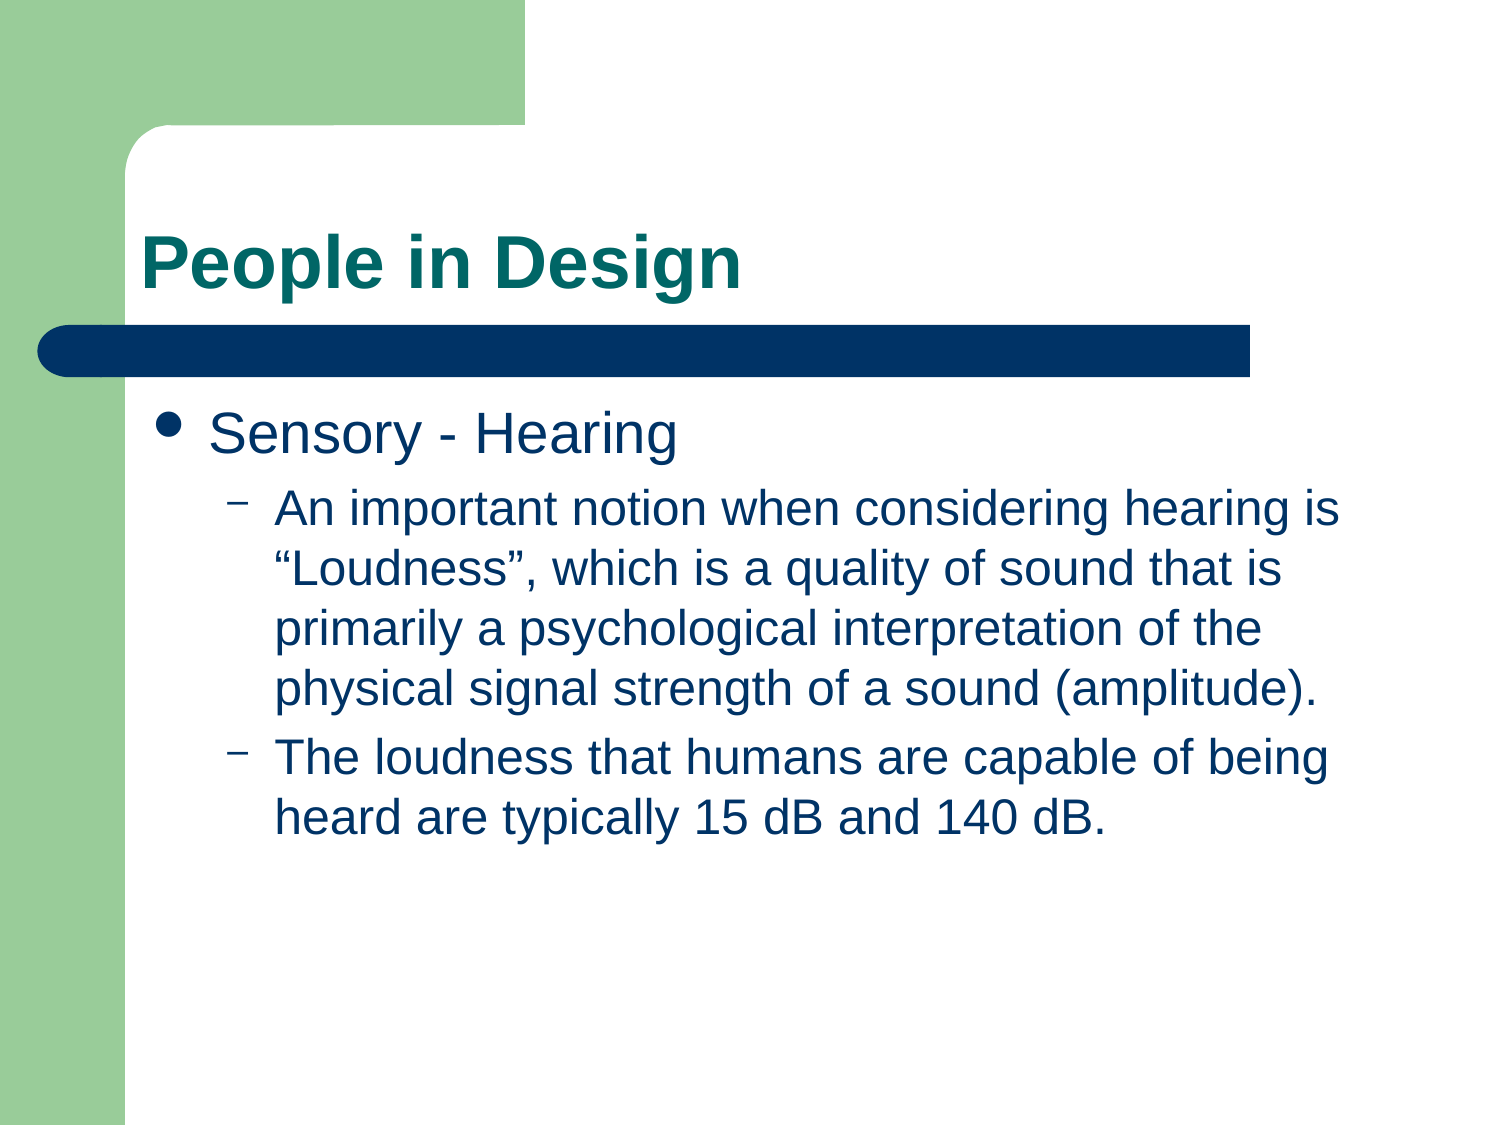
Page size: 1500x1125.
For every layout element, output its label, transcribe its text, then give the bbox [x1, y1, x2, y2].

list Sensory - Hearing An important notion when considering hearing is “Loudness”, which is a quality of sound that is primarily a psychological interpretation of the physical signal strength of a sound (amplitude). The loudness that humans are capable of being heard are typically 15 dB and 140 dB. [137, 387, 1400, 999]
title People in Design [124, 124, 1426, 313]
